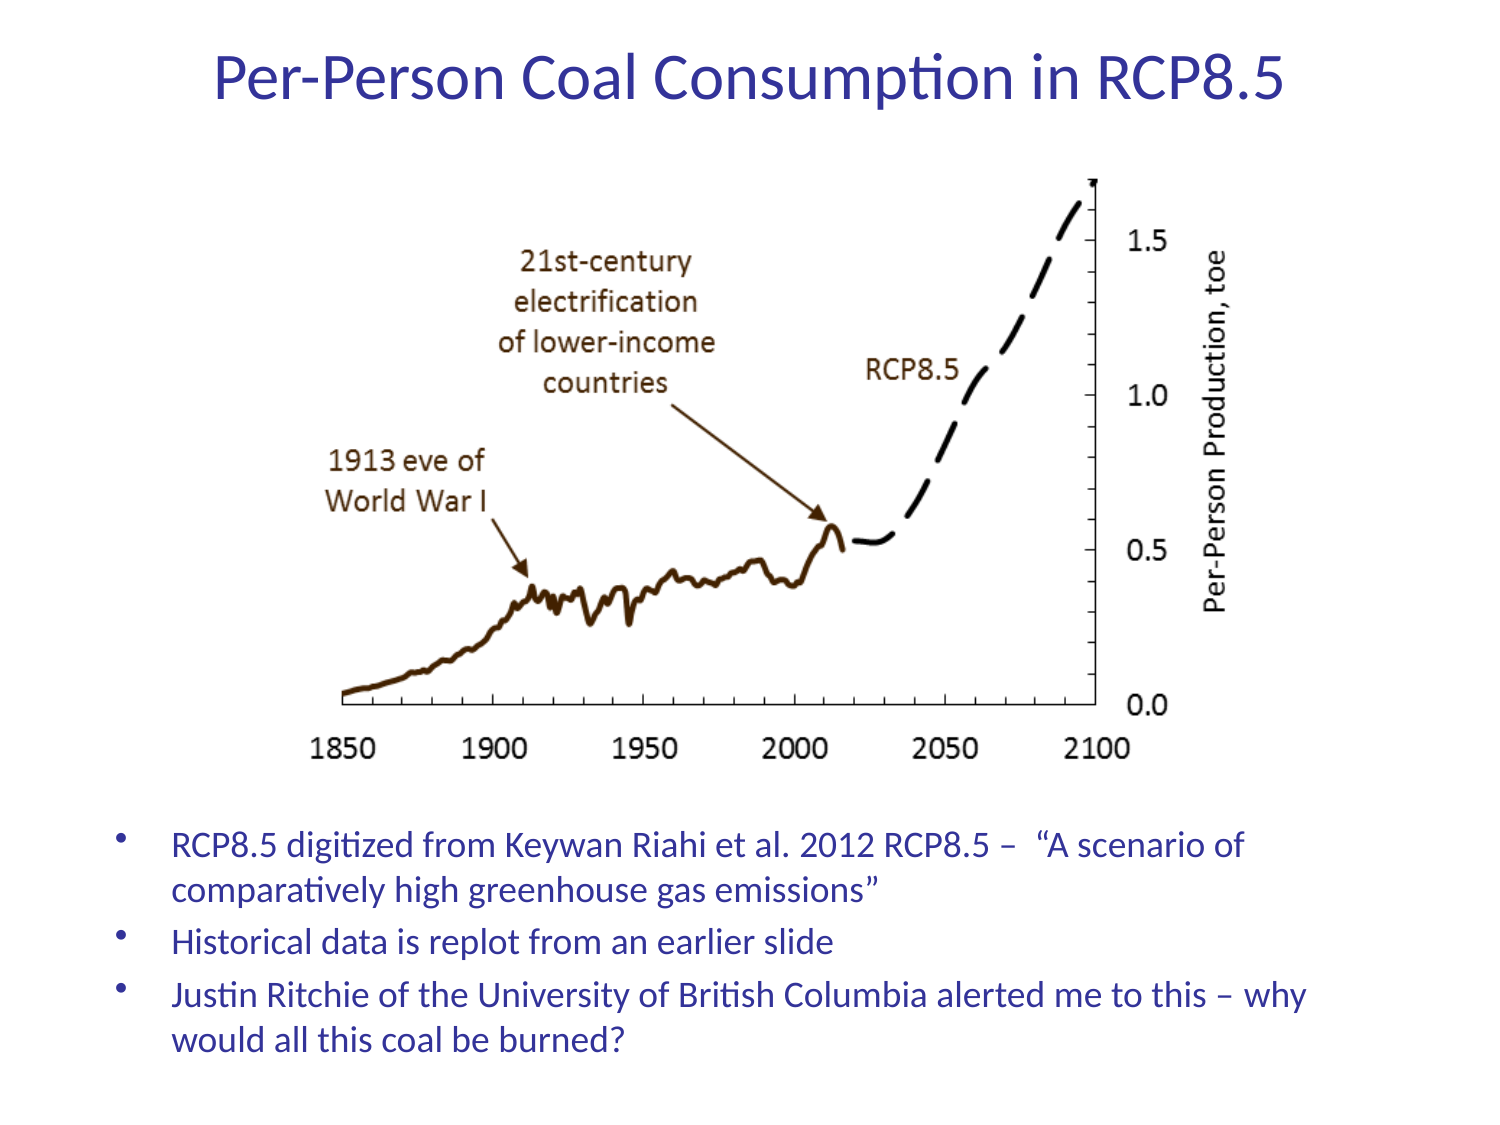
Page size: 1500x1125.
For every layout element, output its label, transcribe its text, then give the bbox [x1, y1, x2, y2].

list RCP8.5 digitized from Keywan Riahi et al. 2012 RCP8.5 – “A scenario of comparatively high greenhouse gas emissions” Historical data is replot from an earlier slide Justin Ritchie of the University of British Columbia alerted me to this – why would all this coal be burned? [99, 812, 1375, 1088]
title Per-Person Coal Consumption in RCP8.5 [75, 32, 1425, 113]
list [287, 137, 1239, 788]
